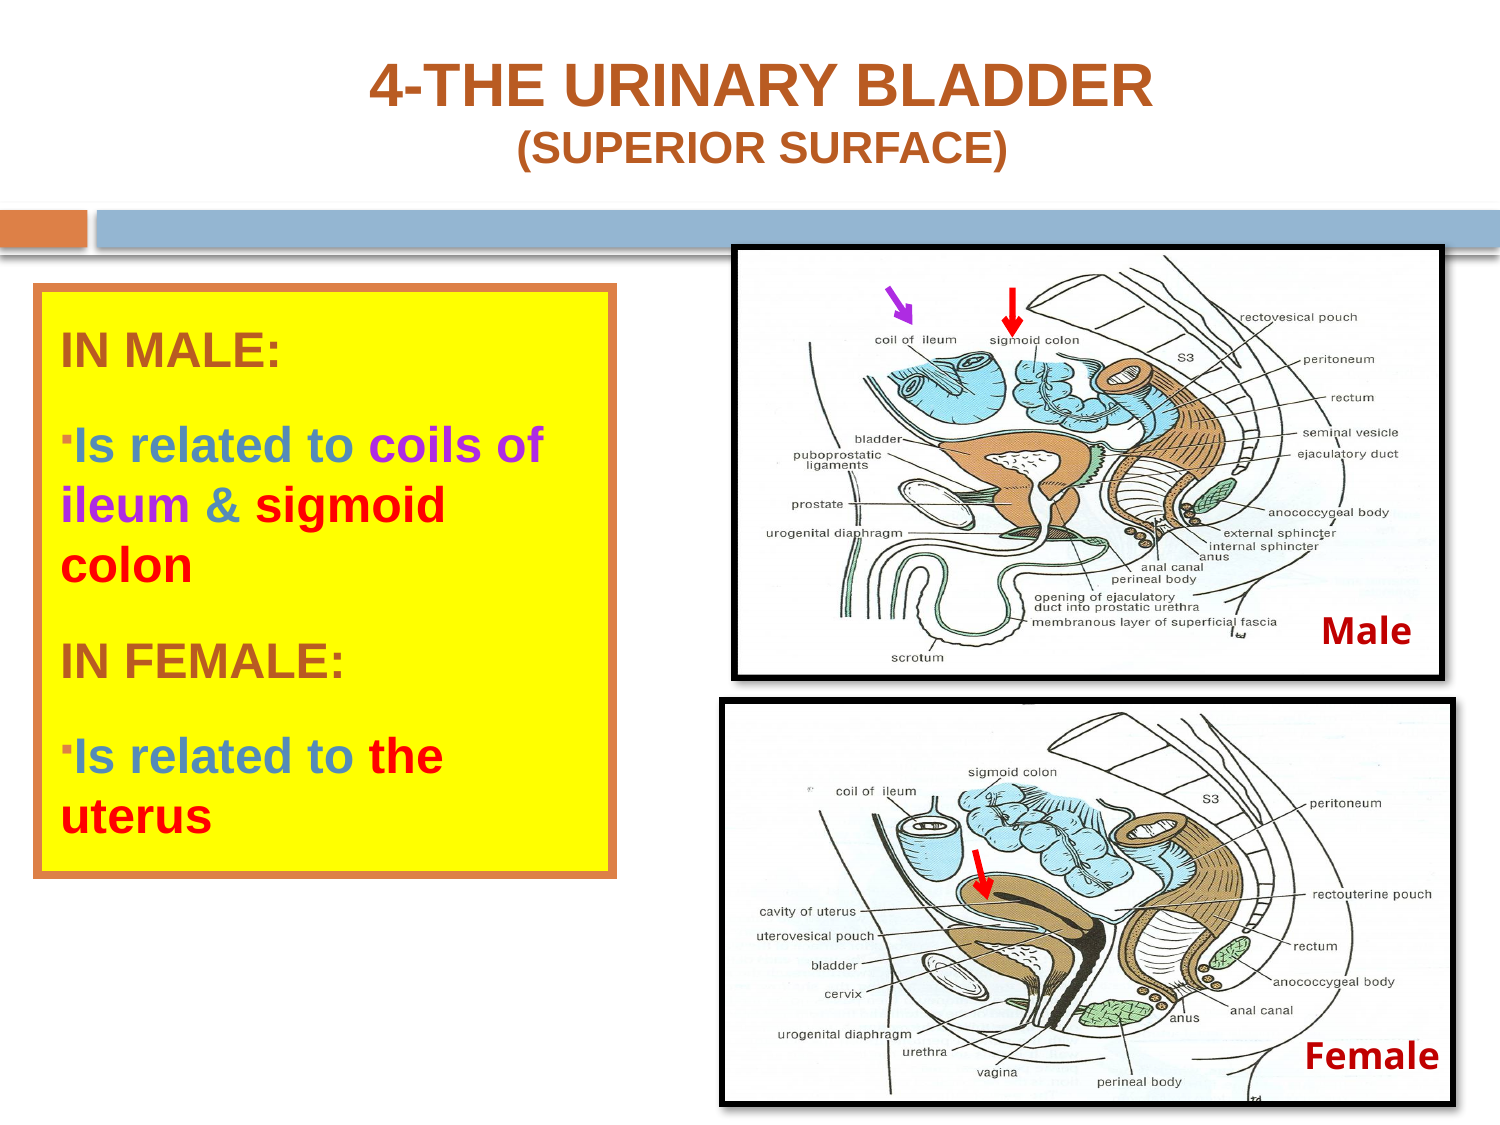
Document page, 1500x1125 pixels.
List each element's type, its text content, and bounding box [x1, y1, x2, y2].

list IN MALE: Is related to coils of ileum & sigmoid colon IN FEMALE: Is related to the uterus [33, 283, 617, 879]
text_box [955, 868, 1007, 882]
picture [724, 703, 1451, 1102]
title 4-THE URINARY BLADDER (SUPERIOR SURFACE) [99, 37, 1425, 181]
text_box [880, 293, 920, 319]
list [737, 249, 1440, 676]
